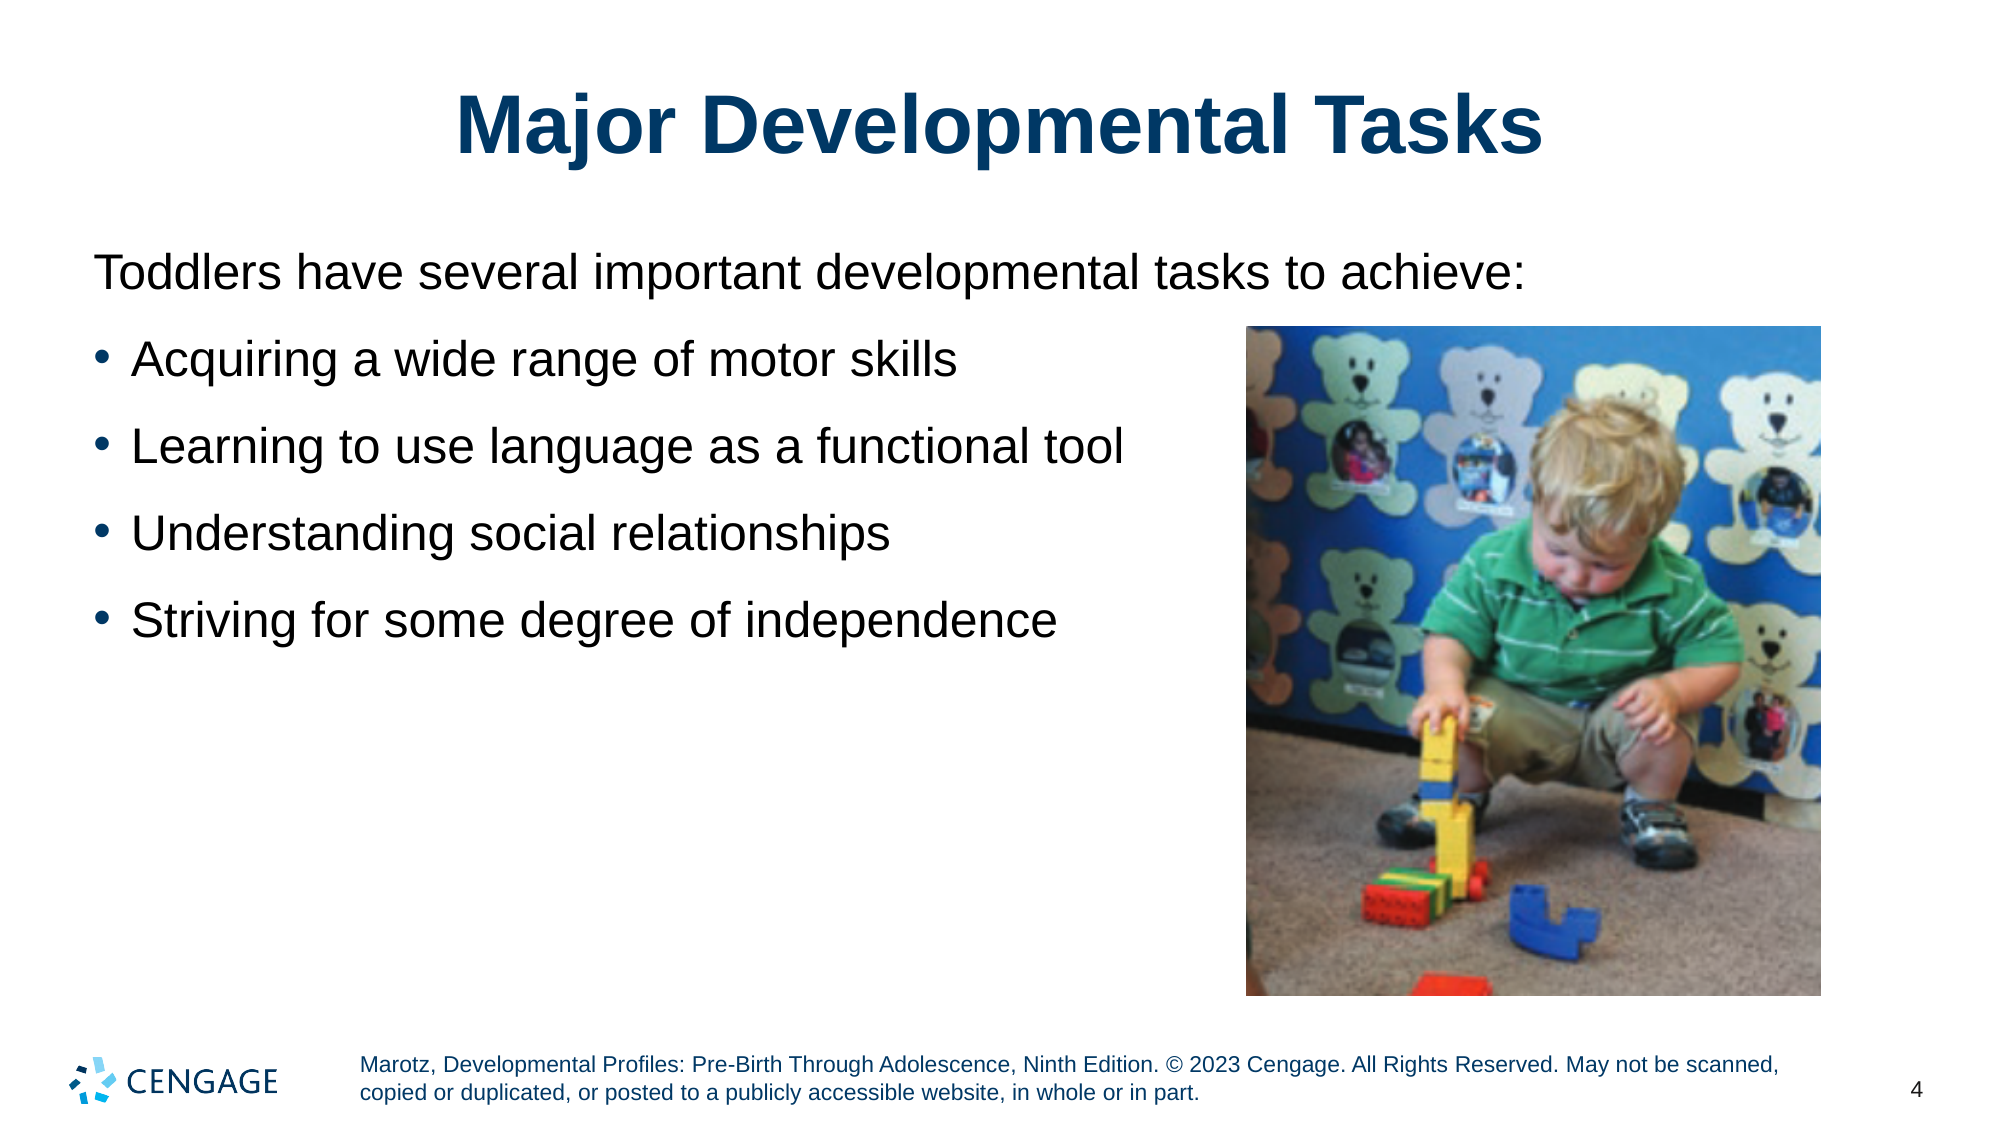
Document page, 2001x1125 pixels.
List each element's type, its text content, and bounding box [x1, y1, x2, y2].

title Major Developmental Tasks [78, 36, 1923, 217]
picture [69, 1057, 277, 1104]
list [1246, 326, 1821, 996]
list Toddlers have several important developmental tasks to achieve: Acquiring a wide range of motor skills Learning to use language as a functional tool Understanding social relationships Striving for some degree of independence [78, 239, 1923, 1016]
